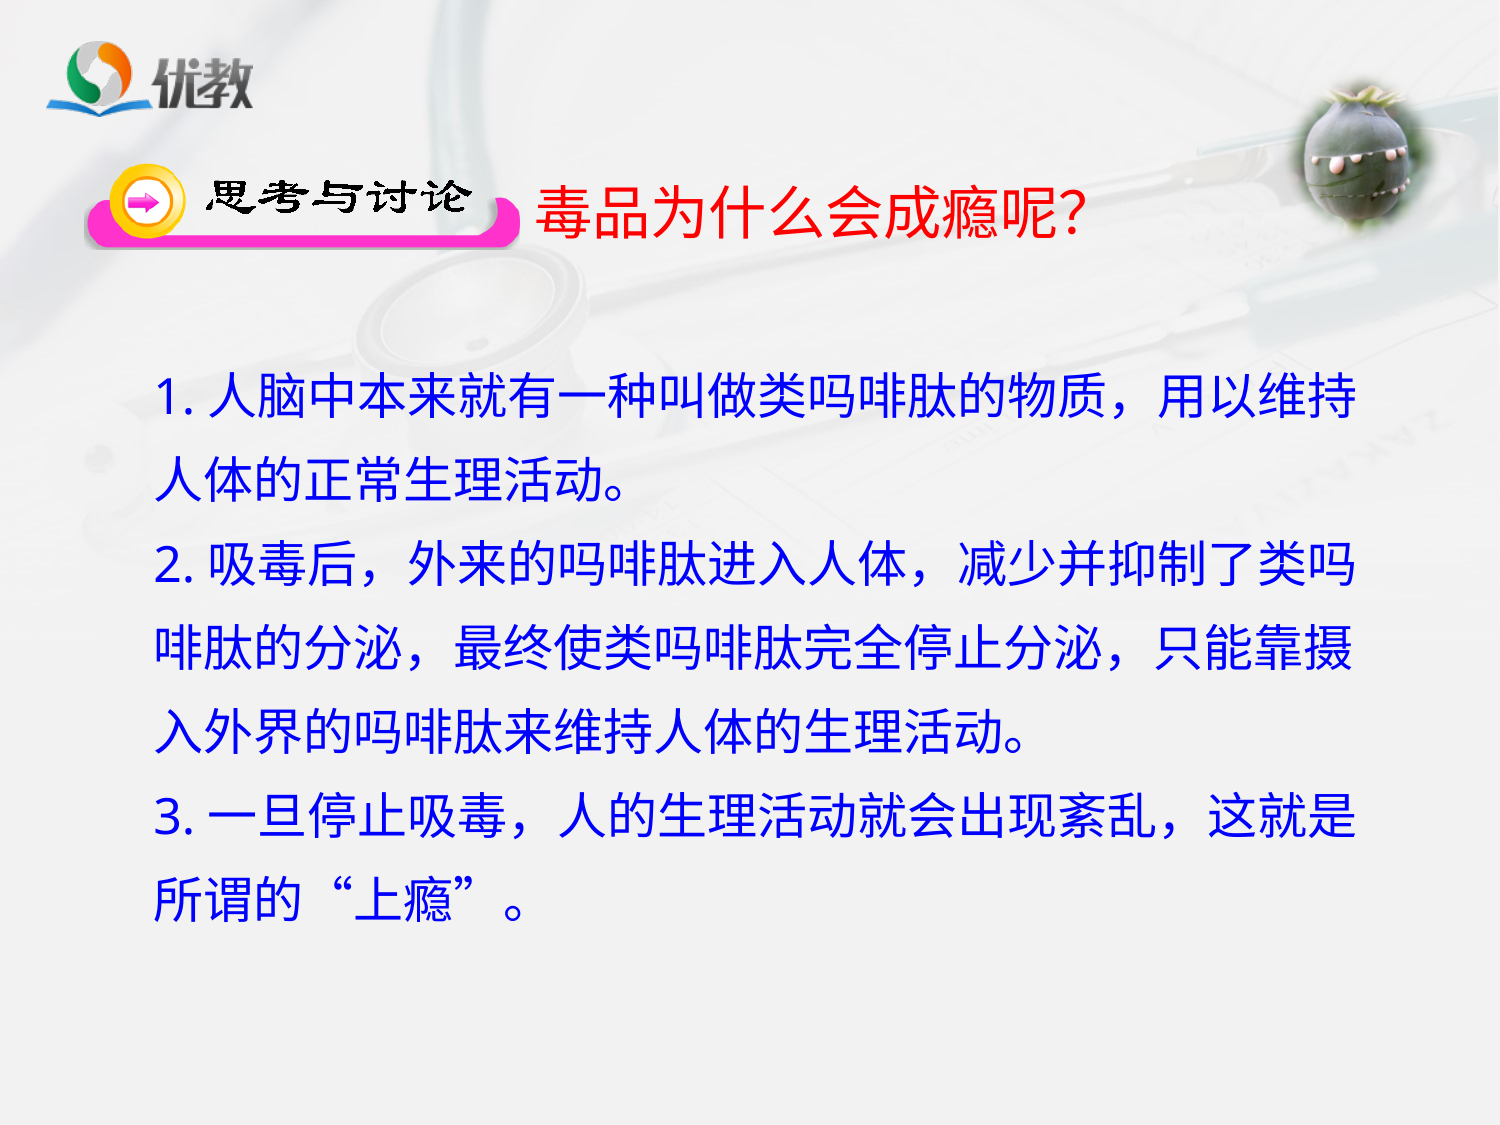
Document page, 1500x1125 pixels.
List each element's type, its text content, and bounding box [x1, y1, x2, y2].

text_box 毒品为什么会成瘾呢？ [519, 169, 1124, 254]
text_box 1.人脑中本来就有一种叫做类吗啡肽的物质，用以维持人体的正常生理活动。 2.吸毒后，外来的吗啡肽进入人体，减少并抑制了类吗啡肽的分泌，最终使类吗啡肽完全停止分泌，只能靠摄入外界的吗啡肽来维持人体的生理活动。 3.一旦停止吸毒，人的生理活动就会出现紊乱，这就是所谓的“上瘾”。 [138, 333, 1400, 936]
picture [0, 0, 1500, 1125]
